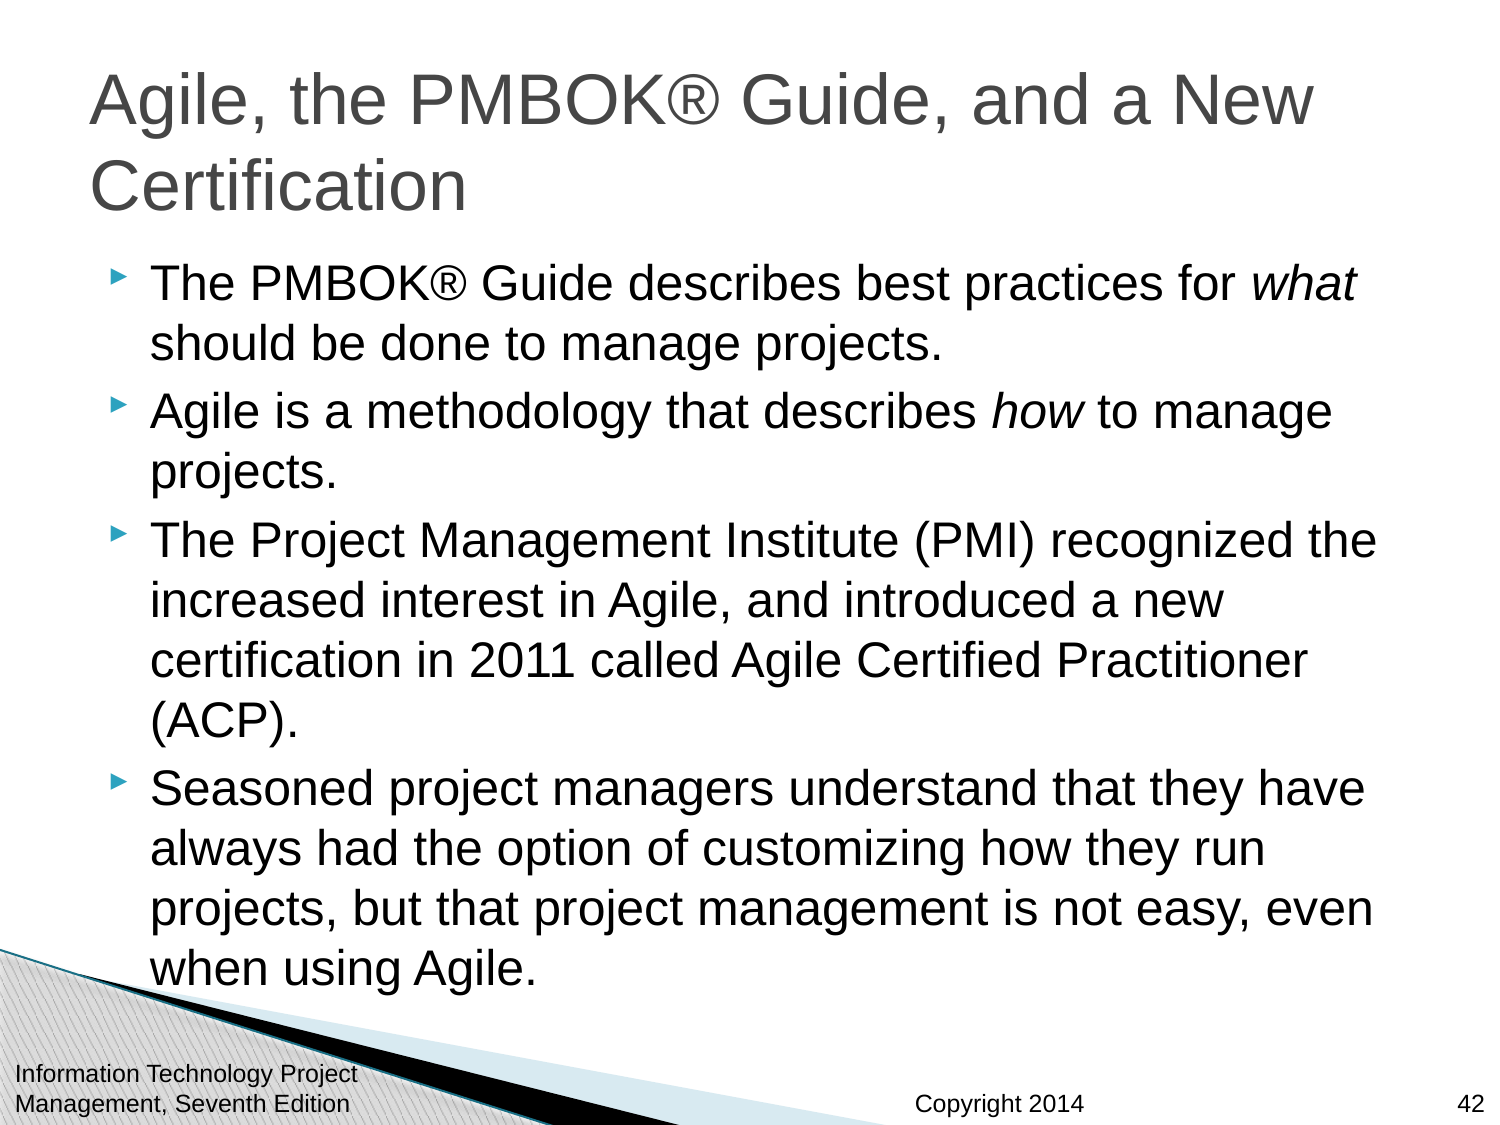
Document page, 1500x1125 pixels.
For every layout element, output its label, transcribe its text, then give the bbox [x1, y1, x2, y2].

footer Information Technology Project Management, Seventh Edition [0, 1065, 425, 1125]
slide_number 42 [1408, 1065, 1500, 1125]
list The PMBOK® Guide describes best practices for what should be done to manage projects. Agile is a methodology that describes how to manage projects. The Project Management Institute (PMI) recognized the increased interest in Agile, and introduced a new certification in 2011 called Agile Certified Practitioner (ACP). Seasoned project managers understand that they have always had the option of customizing how they run projects, but that project management is not easy, even when using Agile. [74, 242, 1426, 986]
title Agile, the PMBOK® Guide, and a New Certification [75, 45, 1425, 233]
